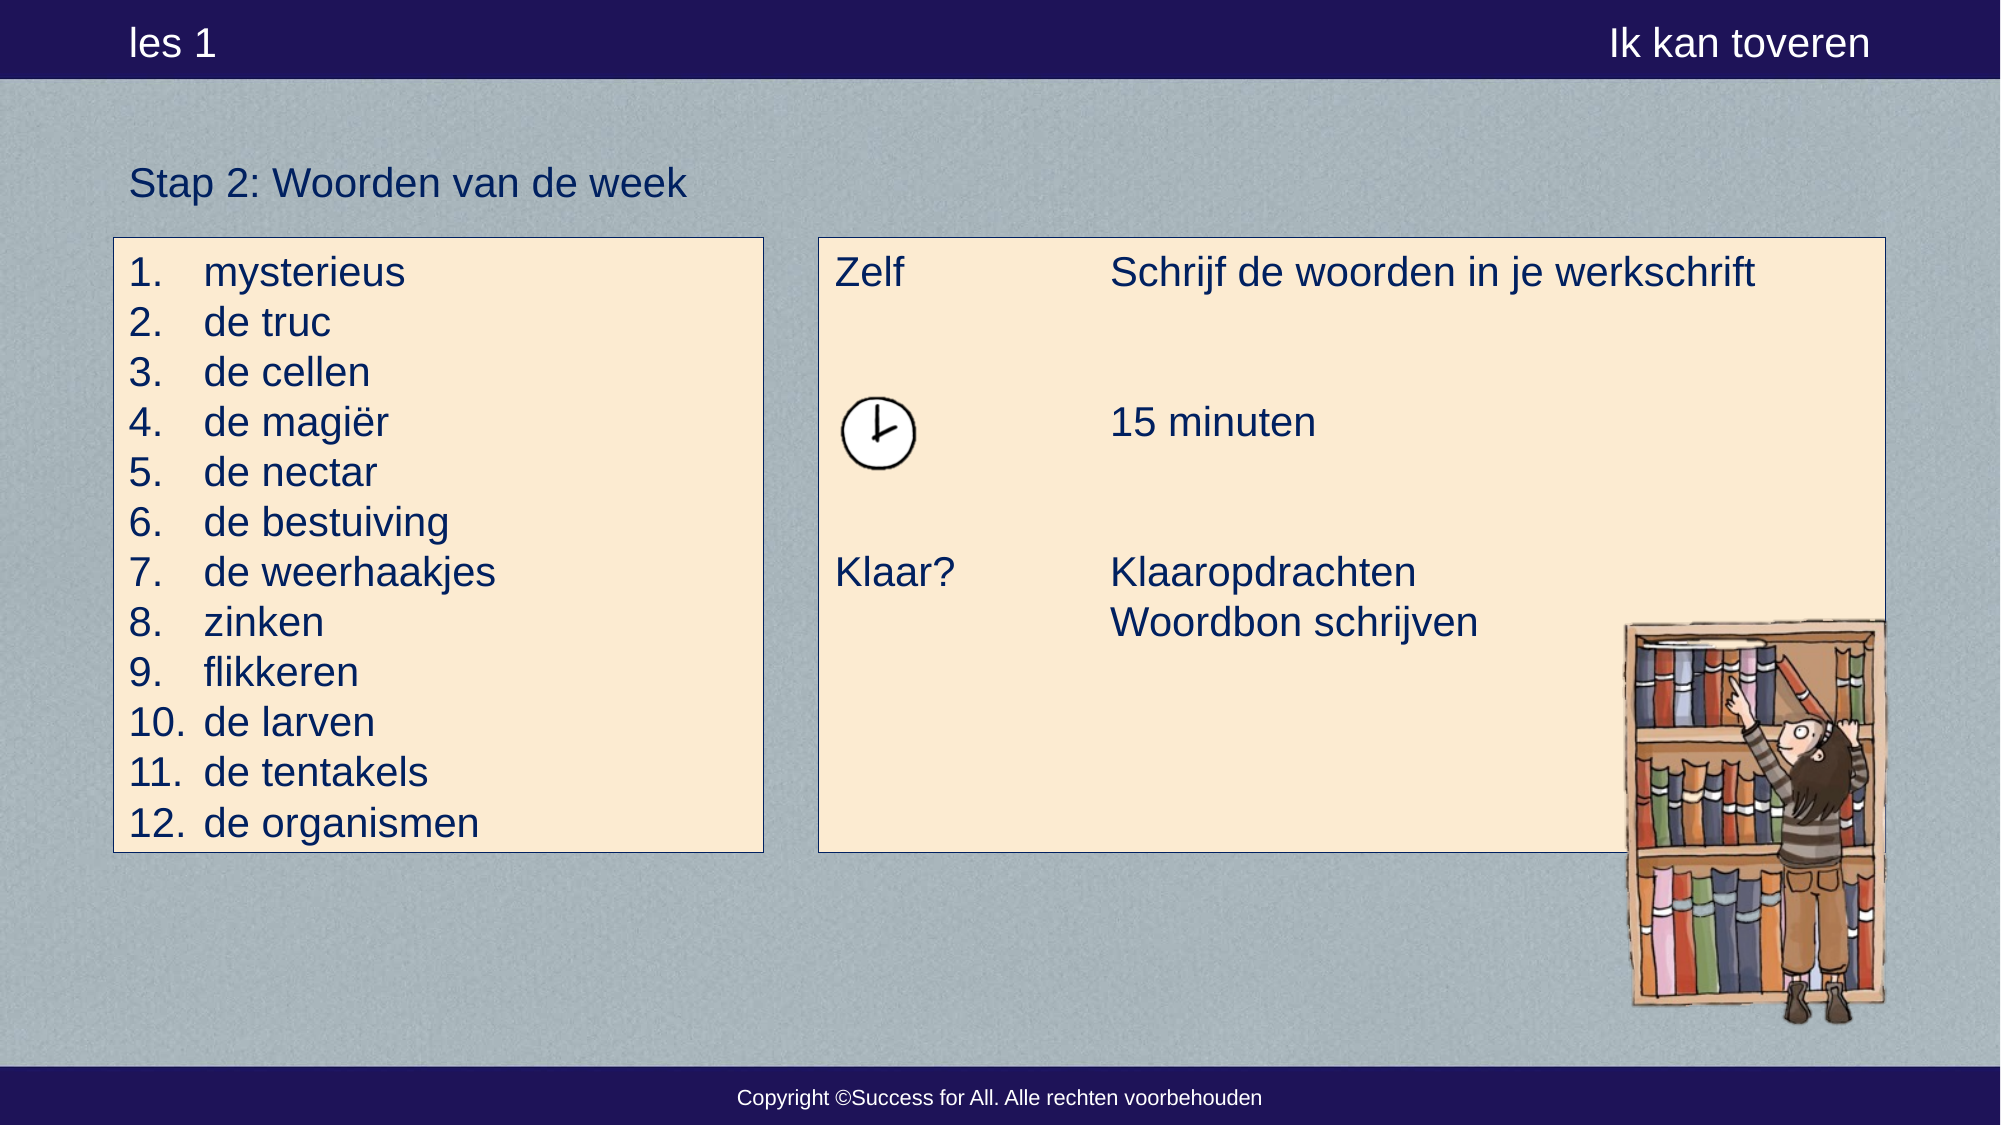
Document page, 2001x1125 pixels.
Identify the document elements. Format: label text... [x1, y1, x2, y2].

text_box Zelf Schrijf de woorden in je werkschrift 15 minuten Klaar? Klaaropdrachten Woordbon schrijven [818, 237, 1886, 853]
text_box mysterieus de truc de cellen de magiër de nectar de bestuiving de weerhaakjes zinken flikkeren de larven de tentakels de organismen [113, 237, 764, 853]
picture [0, 0, 2001, 1125]
text_box Ik kan toveren [999, 8, 1886, 73]
text_box Copyright ©Success for All. Alle rechten voorbehouden [0, 1076, 2000, 1125]
text_box Stap 2: Woorden van de week [113, 148, 1635, 214]
text_box les 1 [114, 8, 354, 73]
